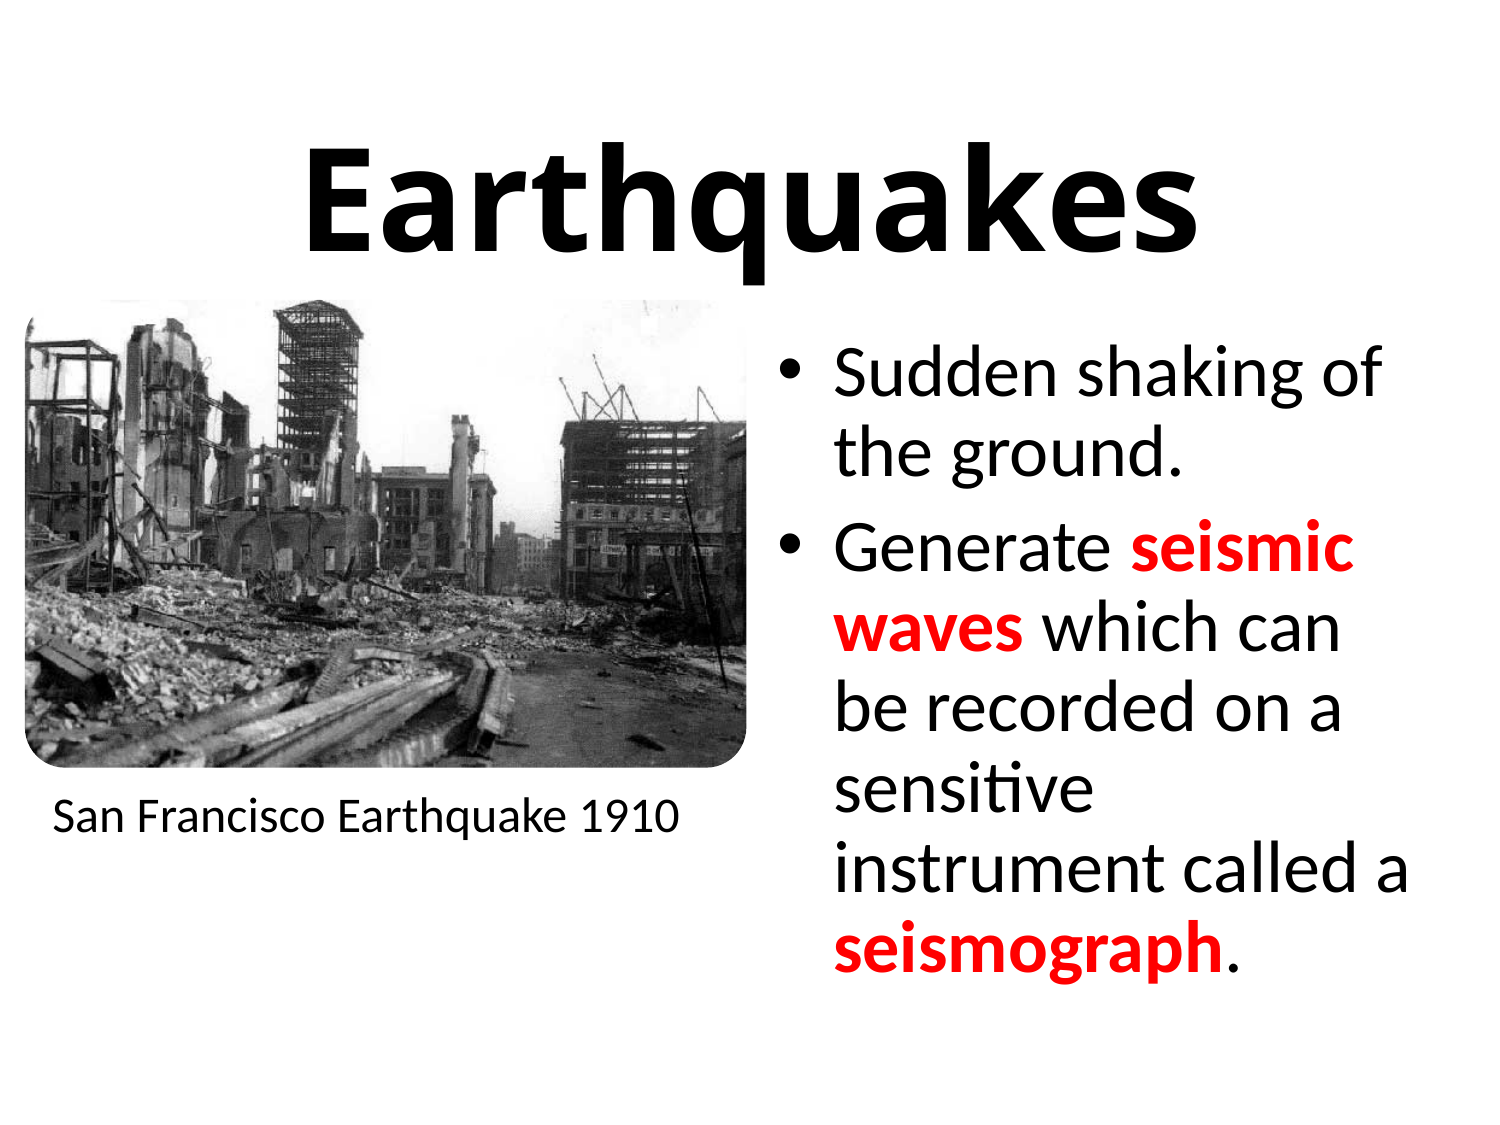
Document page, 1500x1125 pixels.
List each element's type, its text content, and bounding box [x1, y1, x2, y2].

title Earthquakes [112, 191, 1388, 288]
text_box San Francisco Earthquake 1910 [37, 774, 750, 850]
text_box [24, 299, 747, 768]
list Sudden shaking of the ground. Generate seismic waves which can be recorded on a sensitive instrument called a seismograph. [762, 324, 1450, 1000]
title Earthquakes [112, 99, 1388, 190]
